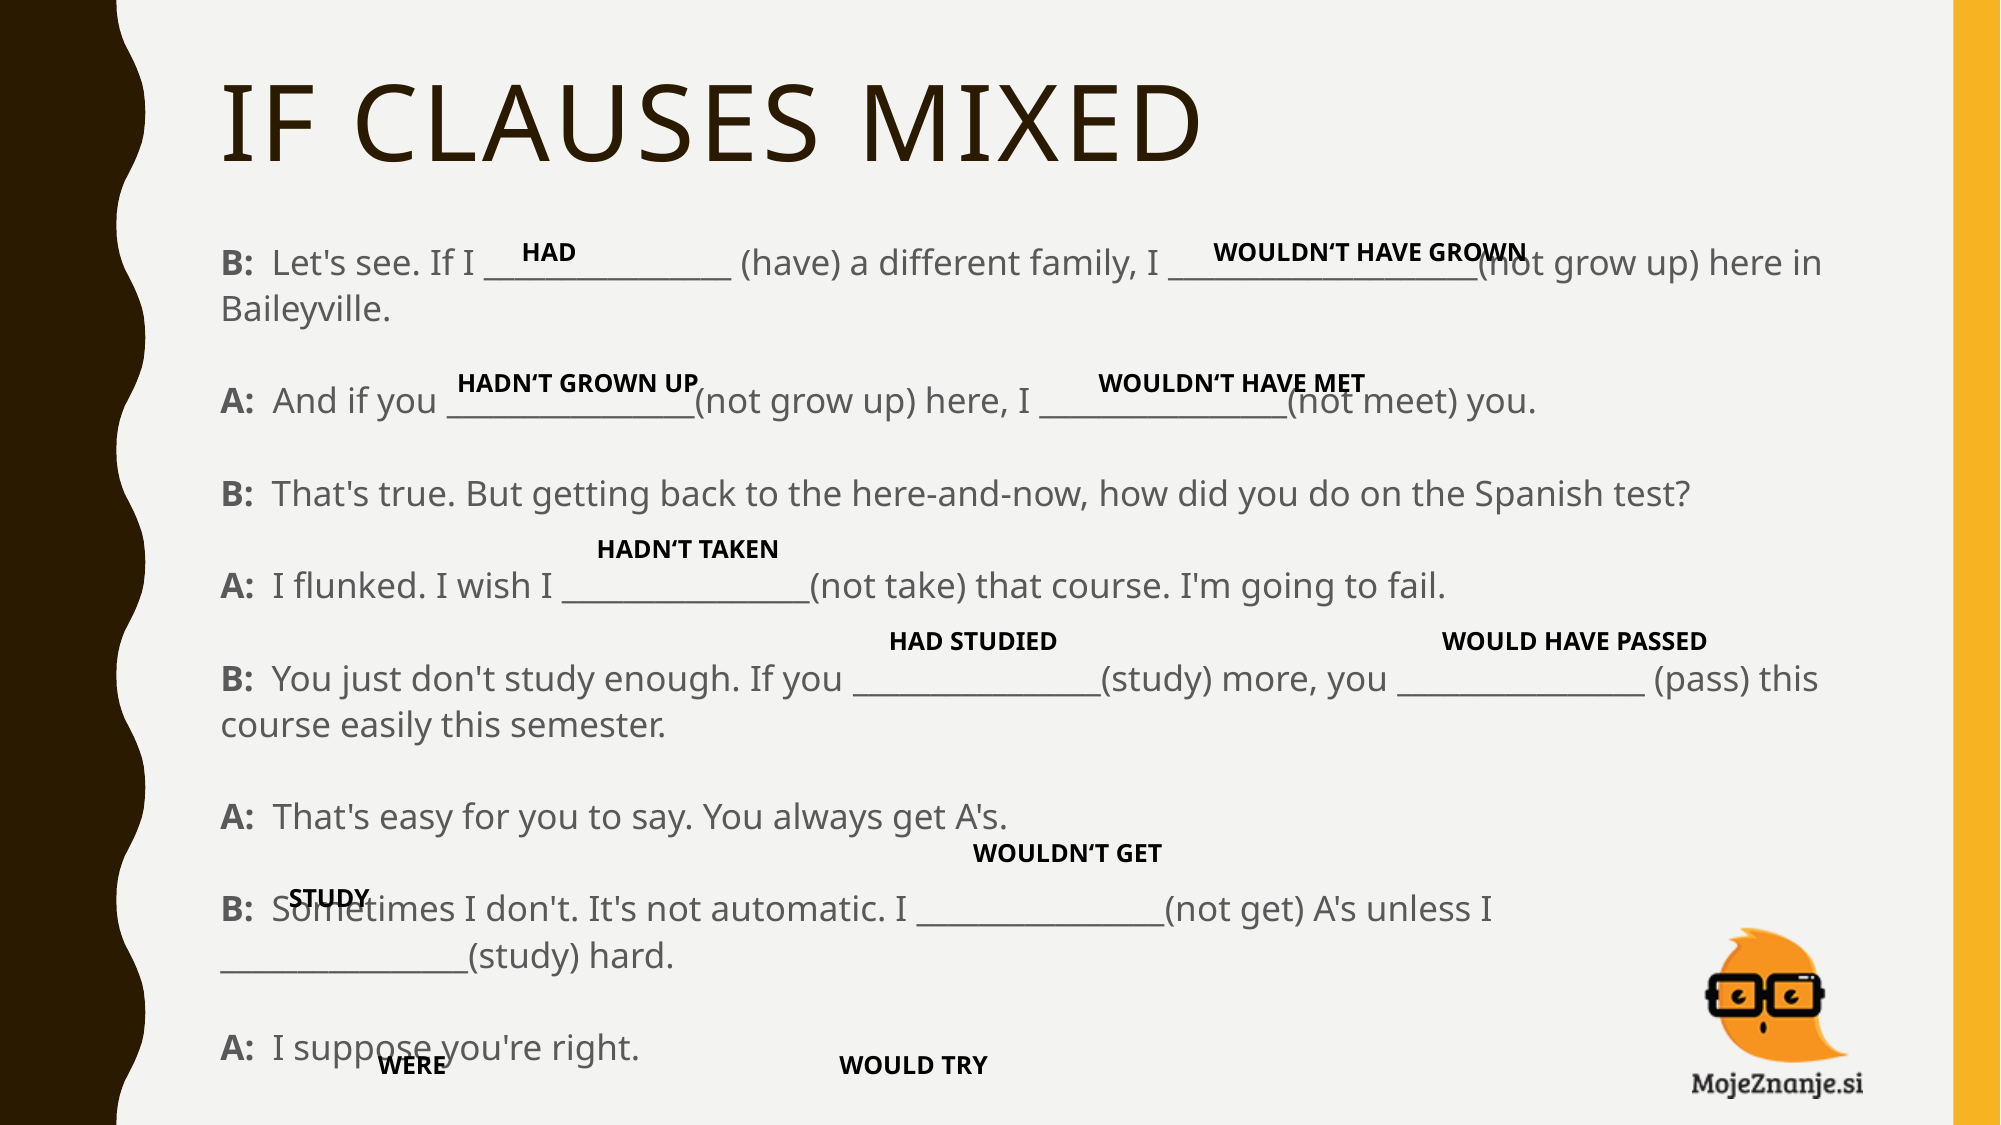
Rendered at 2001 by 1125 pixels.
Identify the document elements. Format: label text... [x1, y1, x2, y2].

text_box WOULDN‘T HAVE MET [1083, 360, 1381, 406]
text_box HADN‘T TAKEN [581, 526, 795, 572]
title IF CLAUSES mixed [205, 62, 1875, 228]
text_box WOULD TRY [824, 1042, 1004, 1087]
text_box WOULDN‘T GET [958, 829, 1178, 875]
text_box WOULD HAVE PASSED [1427, 618, 1724, 664]
text_box STUDY [274, 875, 385, 920]
text_box HAD STUDIED [874, 618, 1074, 664]
text_box HADN‘T GROWN UP [442, 360, 715, 406]
text_box HAD [506, 228, 599, 274]
text_box WOULDN‘T HAVE GROWN [1198, 228, 1543, 274]
list B: Let's see. If I ________________ (have) a different family, I ____________________(not grow up) here in Baileyville. A: And if you ________________(not grow up) here, I ________________(not meet) you. B: That's true. But getting back to the here-and-now, how did you do on the Spanish test? A: I flunked. I wish I ________________(not take) that course. I'm going to fail. B: You just don't study enough. If you ________________(study) more, you ________________ (pass) this course easily this semester. A: That's easy for you to say. You always get A's. B: Sometimes I don't. It's not automatic. I ________________(not get) A's unless I ________________(study) hard. A: I suppose you're right. B: If I ________________(be) you, I ________________(try) to do better on the next test. [205, 228, 1875, 1125]
text_box WERE [363, 1042, 462, 1087]
